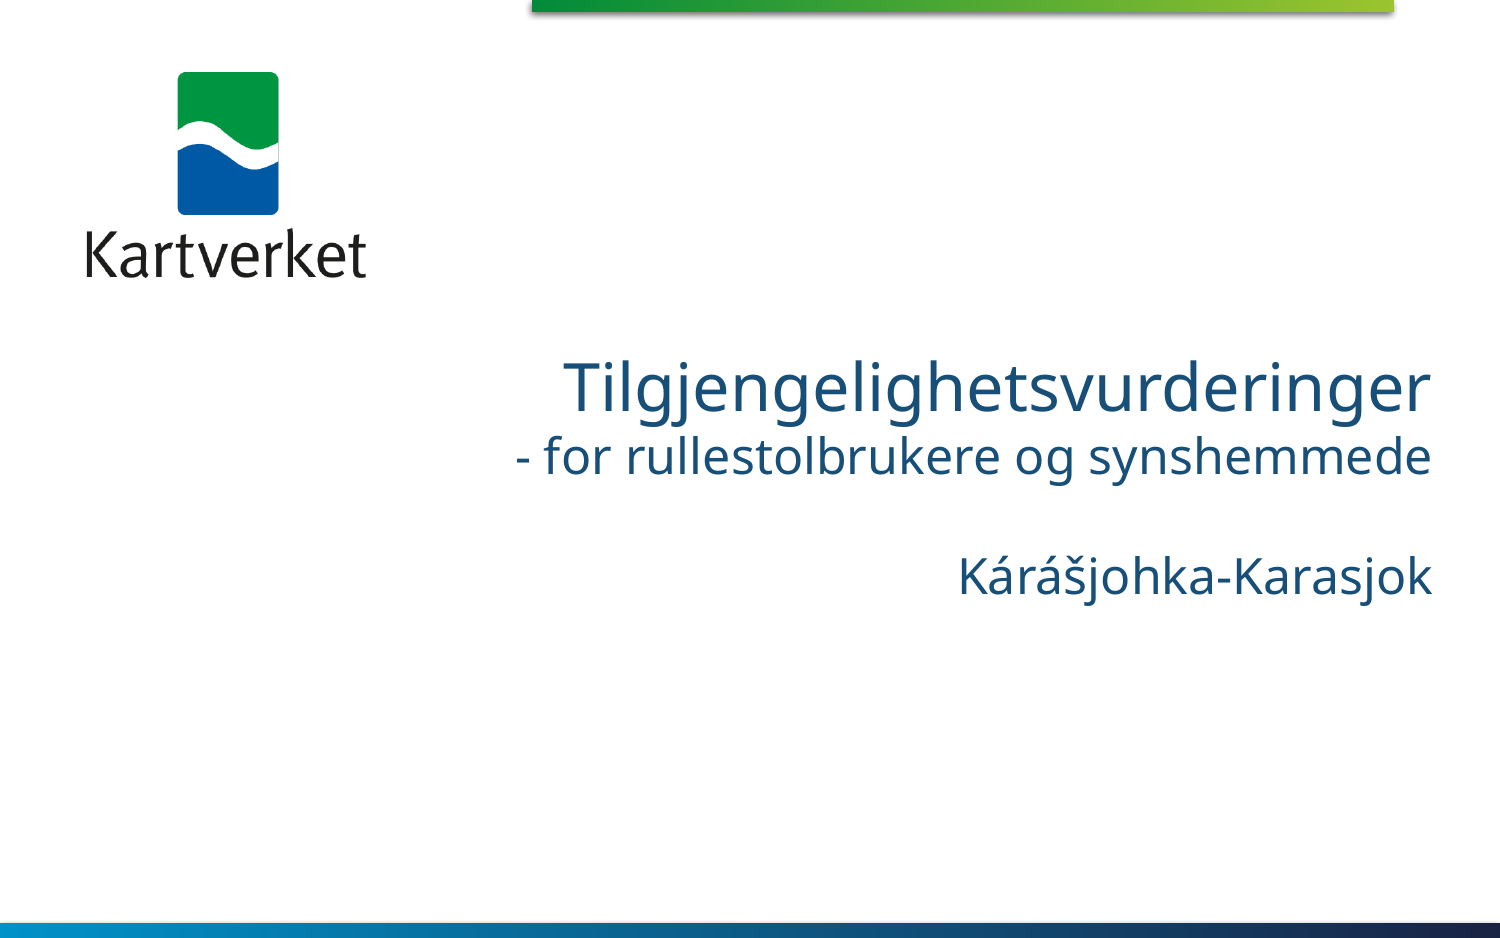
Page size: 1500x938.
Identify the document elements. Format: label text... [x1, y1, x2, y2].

text_box Tilgjengelighetsvurderinger - for rullestolbrukere og synshemmede Kárášjohka-Karasjok [66, 337, 1449, 613]
